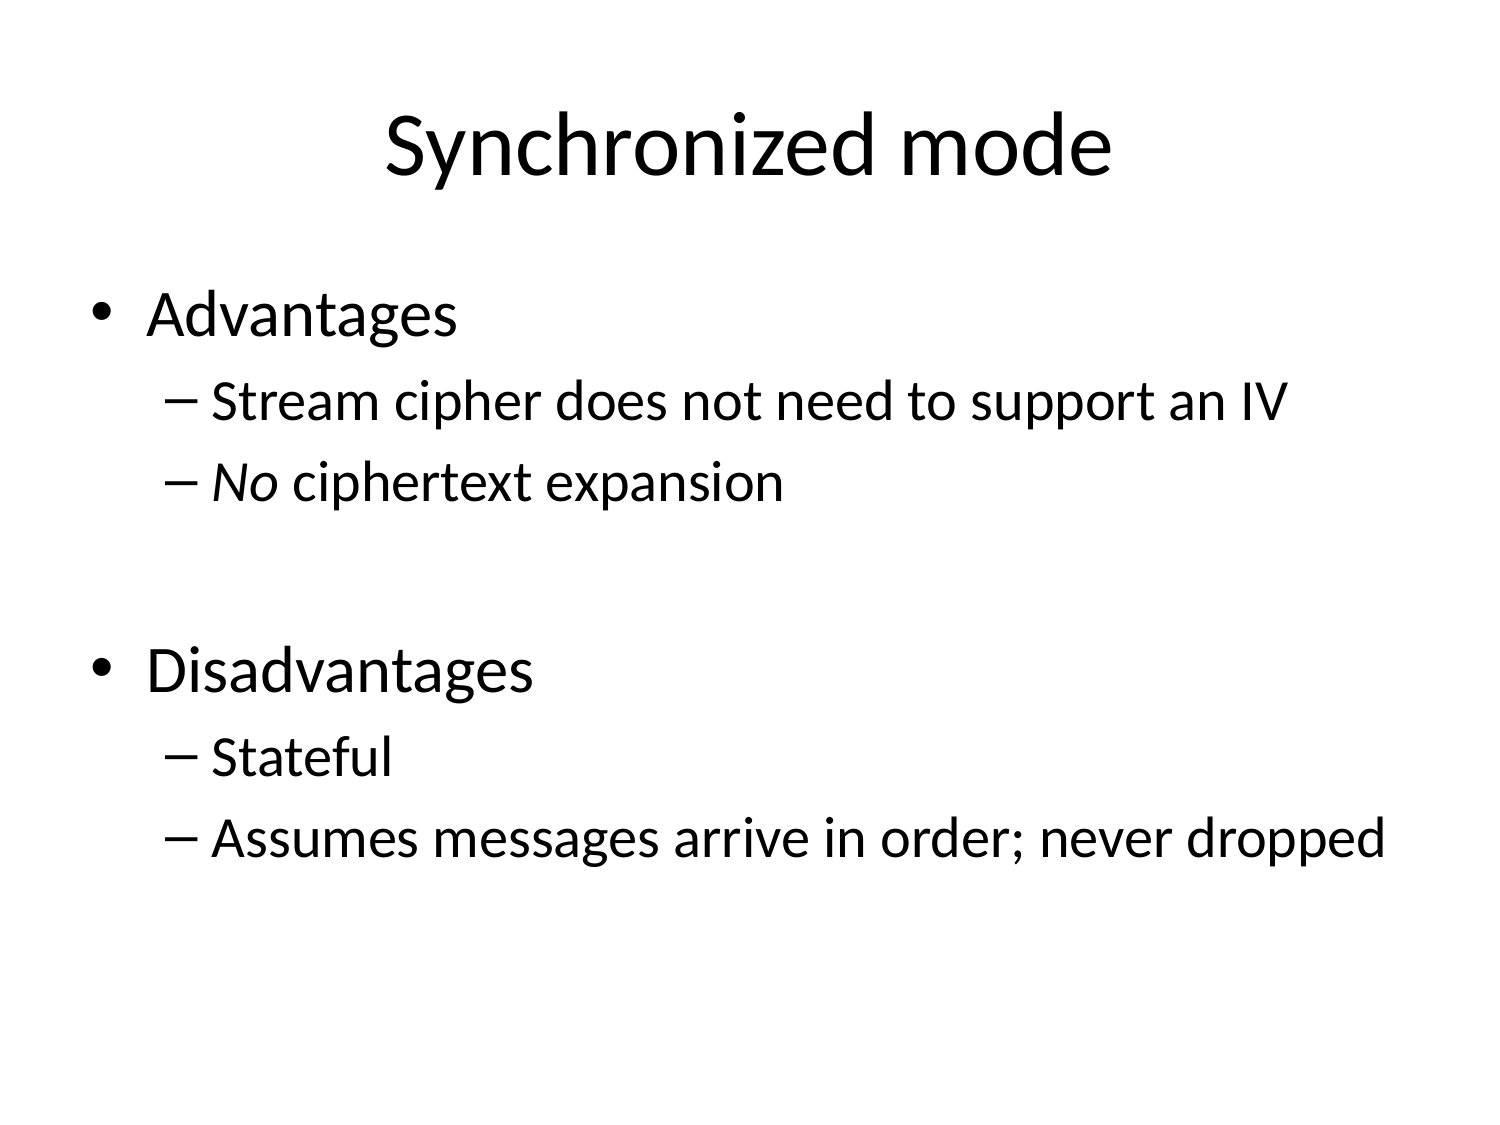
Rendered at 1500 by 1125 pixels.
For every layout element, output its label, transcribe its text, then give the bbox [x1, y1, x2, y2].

list Advantages Stream cipher does not need to support an IV No ciphertext expansion Disadvantages Stateful Assumes messages arrive in order; never dropped [75, 262, 1425, 1005]
title Synchronized mode [75, 45, 1425, 233]
